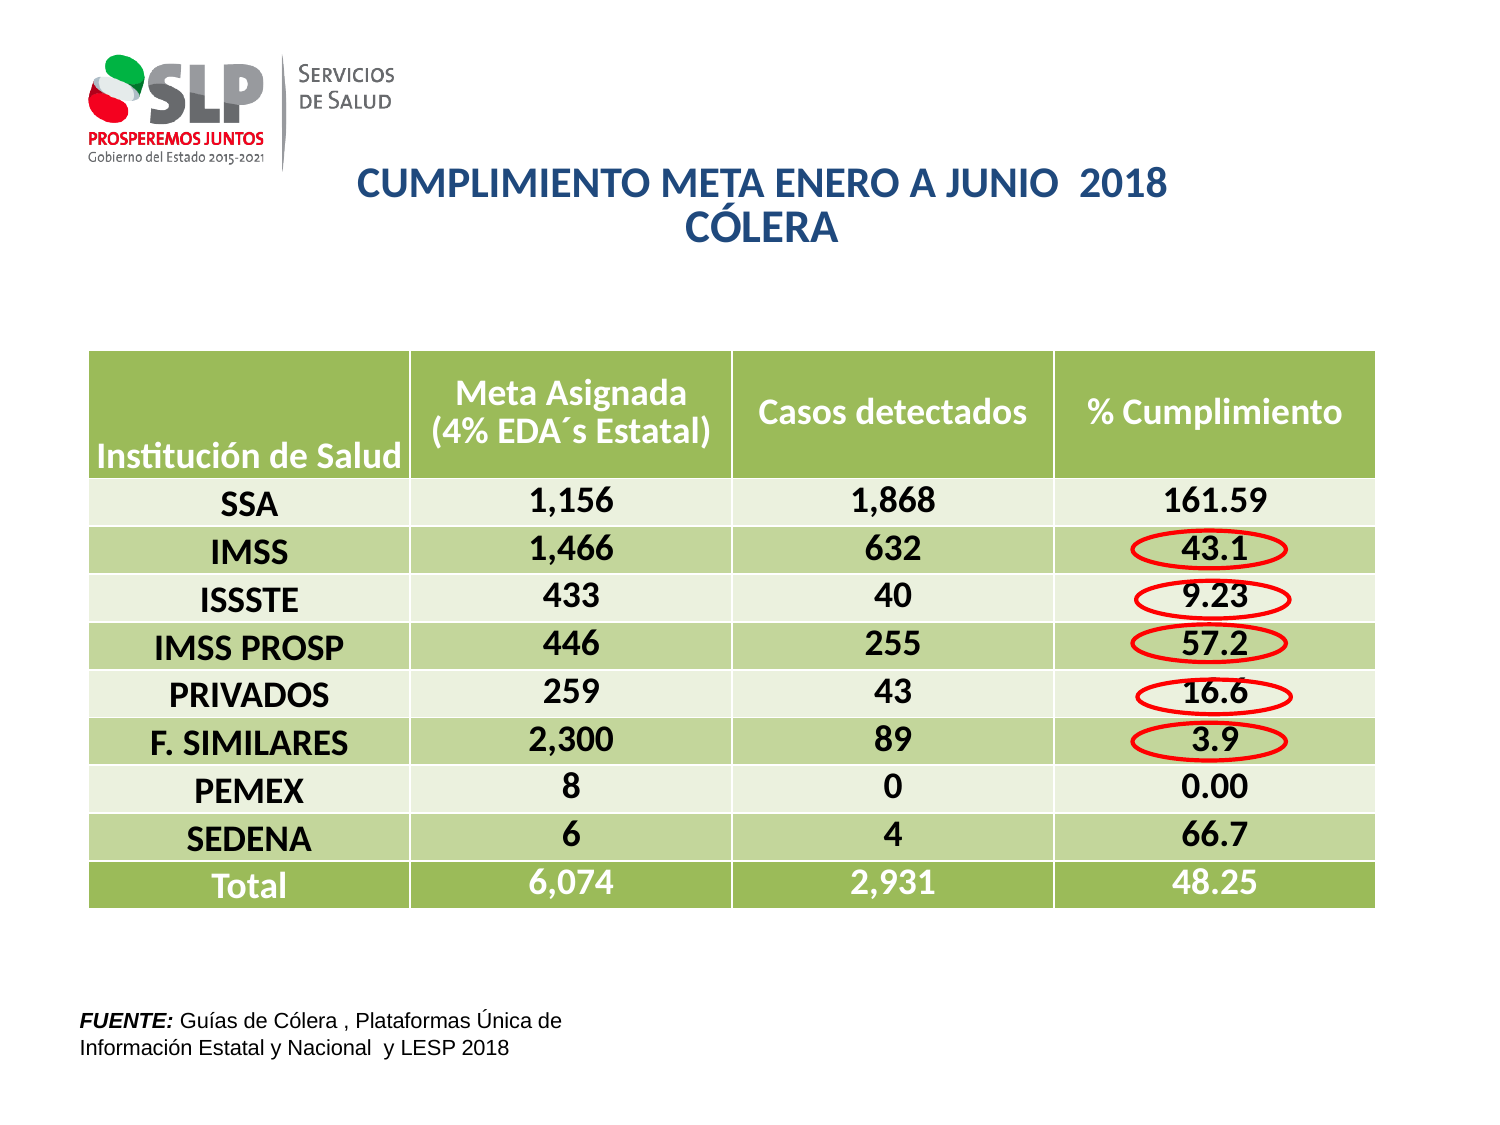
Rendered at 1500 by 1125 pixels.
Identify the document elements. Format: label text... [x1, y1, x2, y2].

table_header Casos detectados [733, 351, 1053, 478]
table_cell 6 [411, 814, 731, 860]
table_cell 48.25 [1055, 862, 1375, 908]
text_box [1130, 528, 1289, 571]
table_header Institución de Salud [89, 351, 409, 478]
table_cell 89 [733, 718, 1053, 764]
text_box [1130, 720, 1289, 763]
table_cell PEMEX [89, 766, 409, 812]
table_cell SSA [89, 479, 409, 525]
table_cell IMSS PROSP [89, 623, 409, 669]
text_box [1130, 622, 1289, 665]
table_cell 43 [733, 671, 1053, 717]
table_cell 3.9 [1055, 718, 1375, 764]
table_cell 6,074 [411, 862, 731, 908]
table_cell ISSSTE [89, 575, 409, 621]
table_cell 161.59 [1055, 479, 1375, 525]
table_cell 433 [411, 575, 731, 621]
table_cell 632 [733, 527, 1053, 573]
text_box FUENTE: Guías de Cólera , Plataformas Única de Información Estatal y Nacional y LESP 2018 [64, 999, 615, 1067]
table_cell 2,300 [411, 718, 731, 764]
table_header Meta Asignada (4% EDA´s Estatal) [411, 351, 731, 478]
table_cell 259 [411, 671, 731, 717]
table_cell 2,931 [733, 862, 1053, 908]
table_cell 4 [733, 814, 1053, 860]
table_cell IMSS [89, 527, 409, 573]
table_cell PRIVADOS [89, 671, 409, 717]
table_cell Total [89, 862, 409, 908]
table_cell 66.7 [1055, 814, 1375, 860]
table_cell 446 [411, 623, 731, 669]
text_box CUMPLIMIENTO META ENERO A JUNIO 2018 CÓLERA [289, 182, 1237, 312]
table_cell 255 [733, 623, 1053, 669]
table_cell 1,868 [733, 479, 1053, 525]
table_cell 8 [411, 766, 731, 812]
table_cell 57.2 [1055, 623, 1375, 669]
table_cell 1,466 [411, 527, 731, 573]
picture [88, 54, 394, 172]
text_box [1135, 677, 1293, 717]
table_cell 0 [733, 766, 1053, 812]
table_header % Cumplimiento [1055, 351, 1375, 478]
table_cell 43.1 [1055, 527, 1375, 573]
table_cell SEDENA [89, 814, 409, 860]
table_cell 16.6 [1055, 671, 1375, 717]
table_cell 40 [733, 575, 1053, 621]
text_box [1134, 578, 1292, 621]
table_cell 0.00 [1055, 766, 1375, 812]
table_cell 9.23 [1055, 575, 1375, 621]
table_cell 1,156 [411, 479, 731, 525]
table_cell F. SIMILARES [89, 718, 409, 764]
